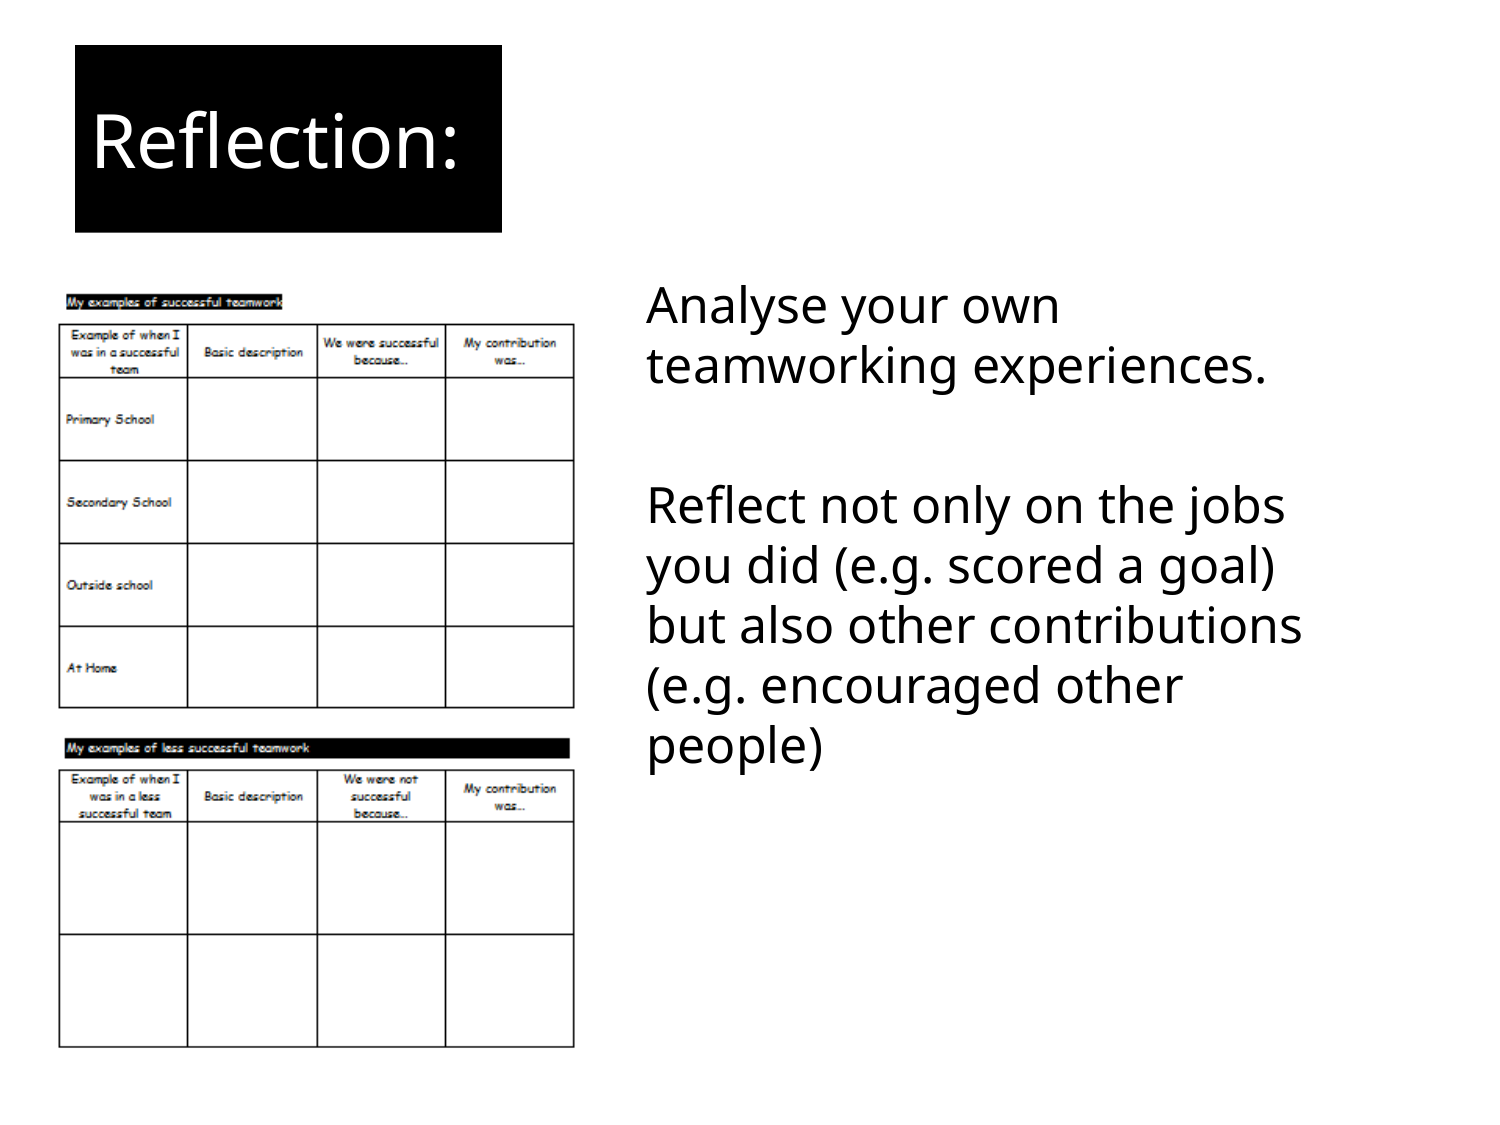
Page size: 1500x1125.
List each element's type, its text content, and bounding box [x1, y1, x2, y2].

text_box Analyse your own teamworking experiences. Reflect not only on the jobs you did (e.g. scored a goal) but also other contributions (e.g. encouraged other people) [631, 266, 1376, 941]
picture [40, 266, 594, 1062]
title Reflection: [75, 45, 502, 233]
